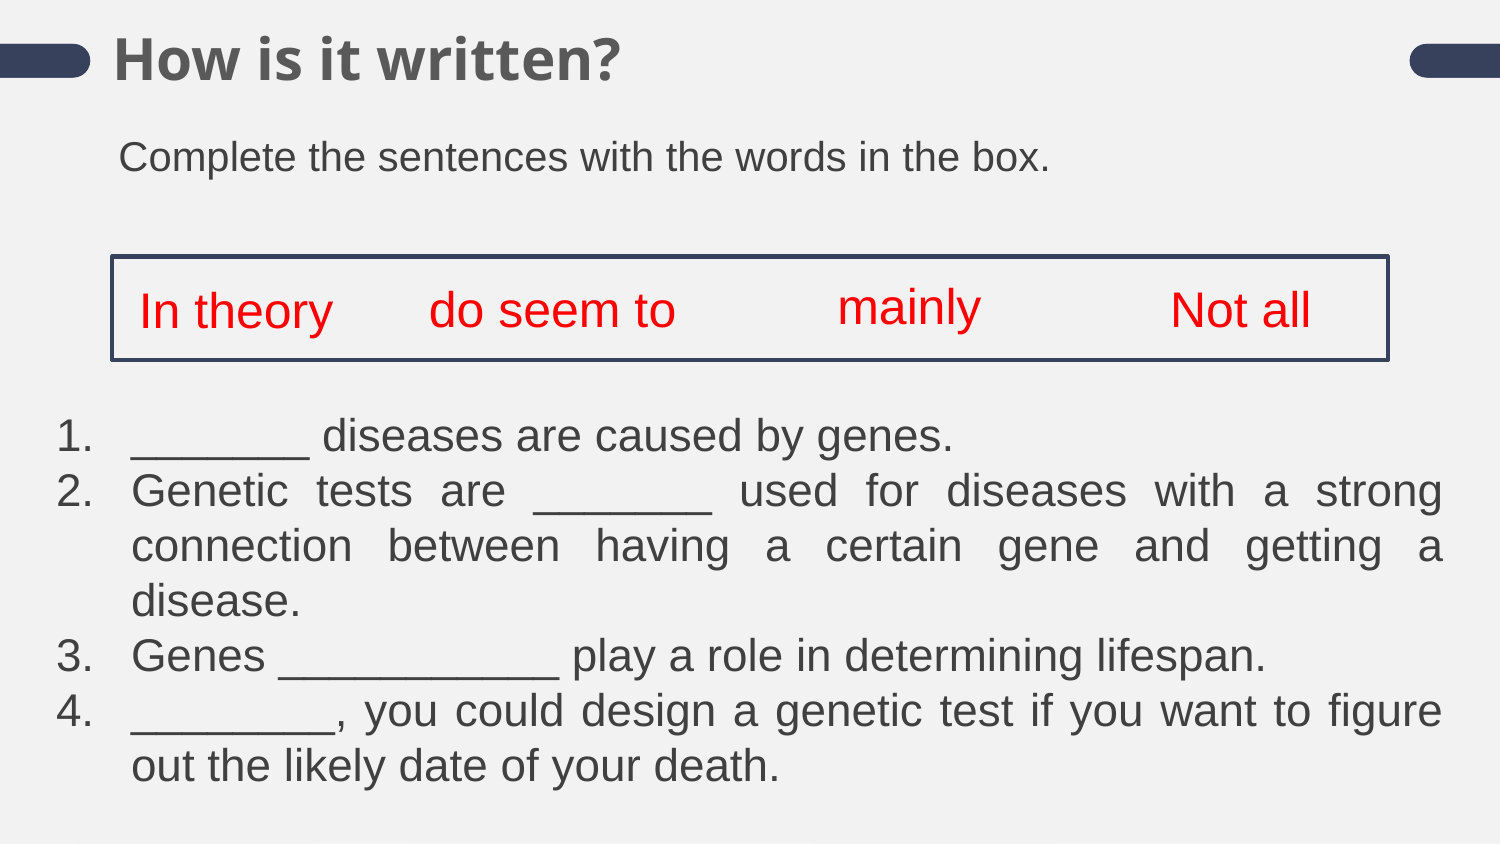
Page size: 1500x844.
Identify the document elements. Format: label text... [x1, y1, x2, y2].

text_box [110, 254, 1390, 362]
text_box How is it written? [112, 25, 1003, 88]
text_box [0, 41, 93, 80]
text_box mainly [822, 266, 1011, 342]
text_box In theory [123, 271, 361, 346]
text_box Complete the sentences with the words in the box. [103, 122, 1078, 188]
text_box _______ diseases are caused by genes. Genetic tests are _______ used for diseases with a strong connection between having a certain gene and getting a disease. Genes ___________ play a role in determining lifespan. ________, you could design a genetic test if you want to figure out the likely date of your death. [41, 398, 1459, 798]
text_box Not all [1155, 270, 1327, 345]
text_box [1409, 41, 1500, 80]
text_box do seem to [414, 270, 692, 345]
